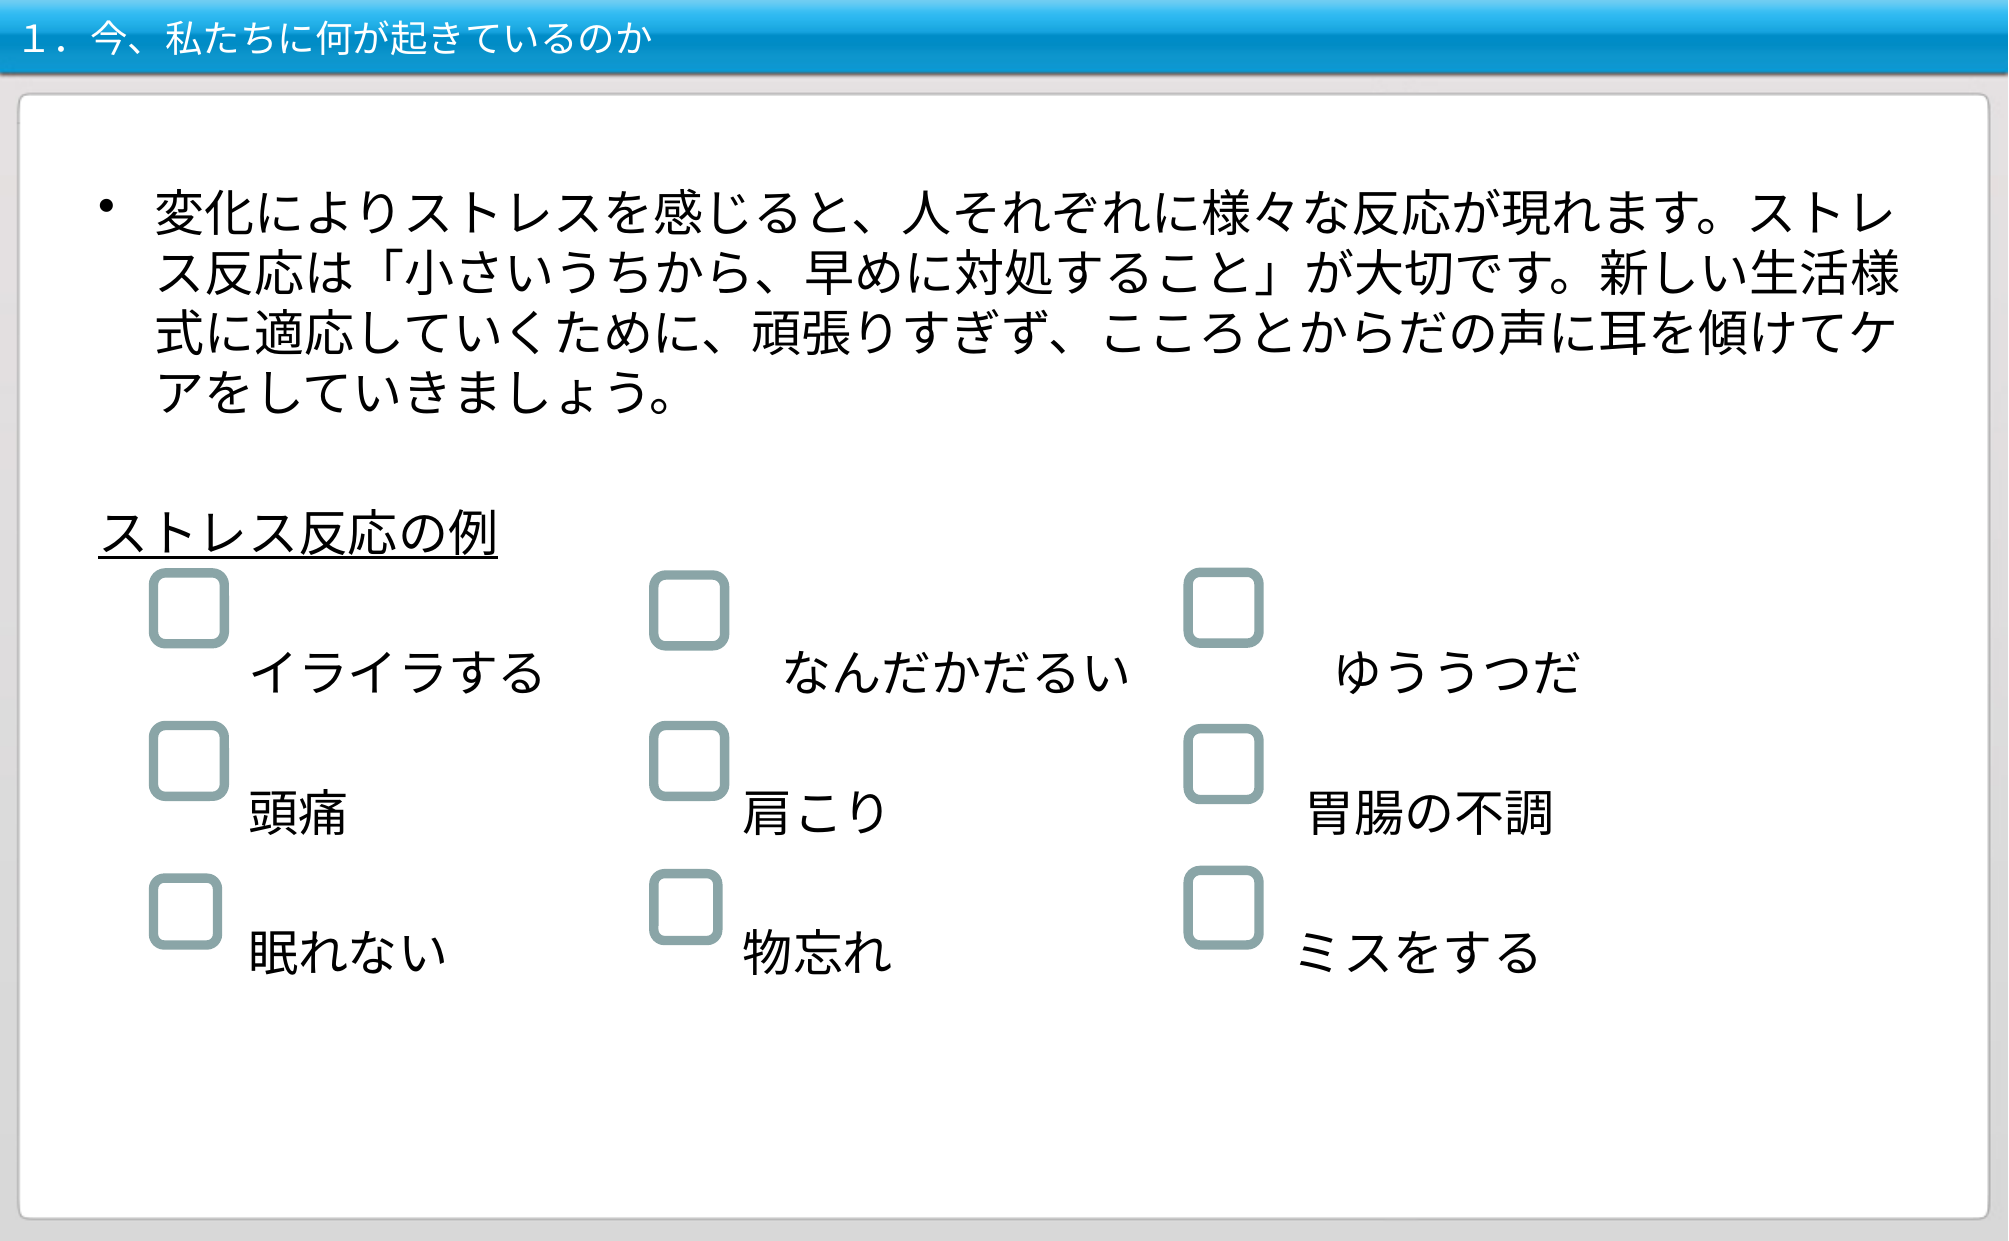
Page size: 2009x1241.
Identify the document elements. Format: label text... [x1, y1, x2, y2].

text_box [151, 723, 227, 799]
text_box [651, 871, 720, 943]
picture [0, 76, 2008, 1241]
title １．今、私たちに何が起きているのか [0, 0, 2008, 76]
text_box [151, 875, 220, 948]
text_box [651, 572, 727, 648]
text_box [651, 723, 727, 799]
text_box [151, 570, 227, 646]
text_box [1186, 570, 1262, 646]
text_box [1186, 868, 1262, 948]
list 変化によりストレスを感じると、人それぞれに様々な反応が現れます。ストレス反応は「小さいうちから、早めに対処すること」が大切です。新しい生活様式に適応していくために、頑張りすぎず、こころとからだの声に耳を傾けてケアをしていきましょう。 ストレス反応の例 イライラする なんだかだるい ゆううつだ 頭痛 肩こり 胃腸の不調 眠れない 物忘れ ミスをする [39, 122, 1961, 1187]
text_box [1186, 726, 1262, 802]
